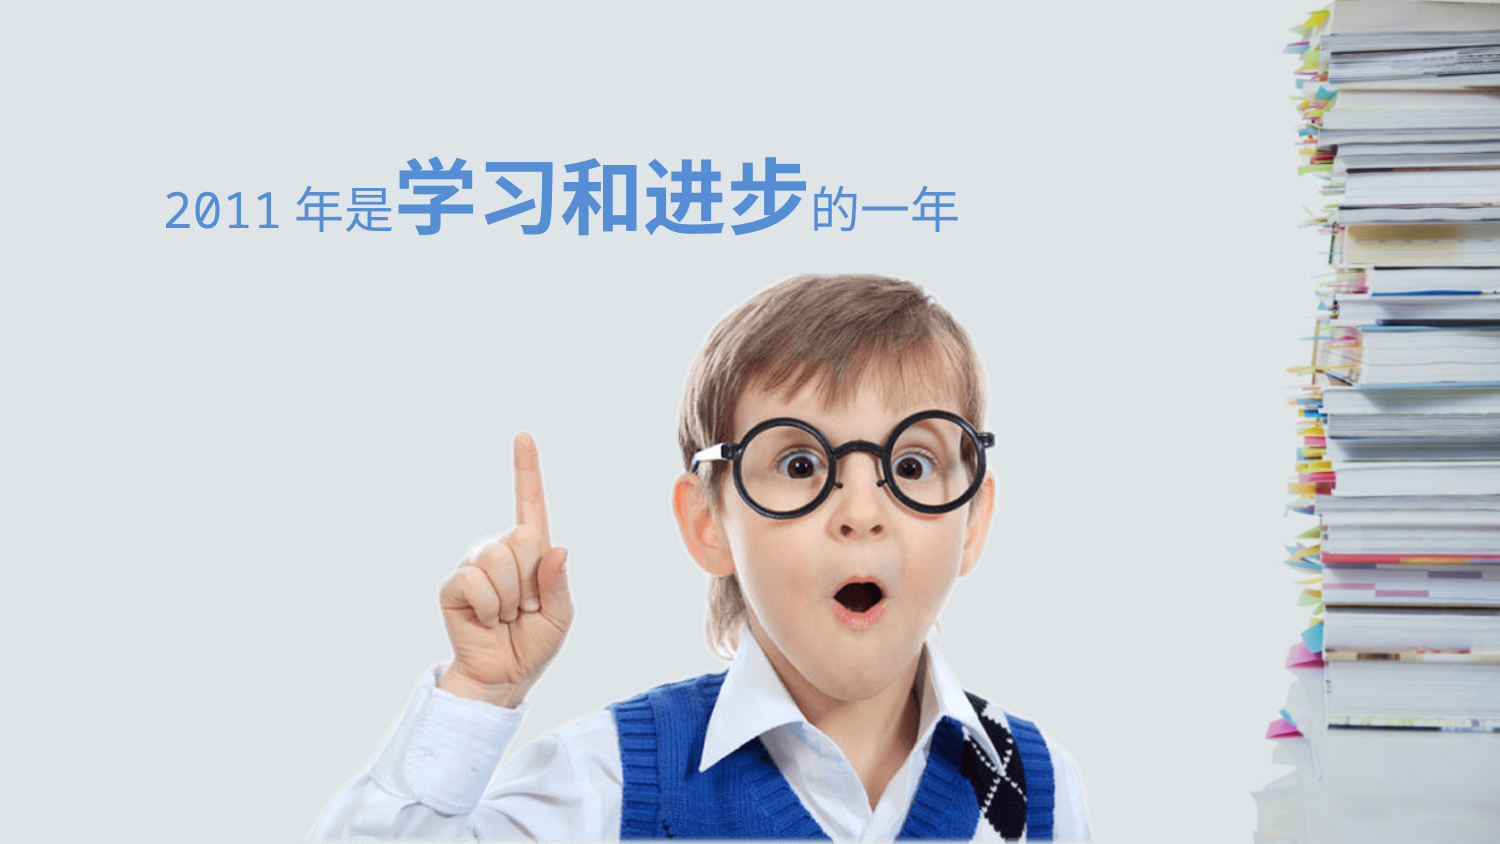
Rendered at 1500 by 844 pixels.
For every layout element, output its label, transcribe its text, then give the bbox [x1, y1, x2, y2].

text_box 2011年是学习和进步的一年 [147, 138, 374, 253]
picture [0, 0, 1500, 844]
